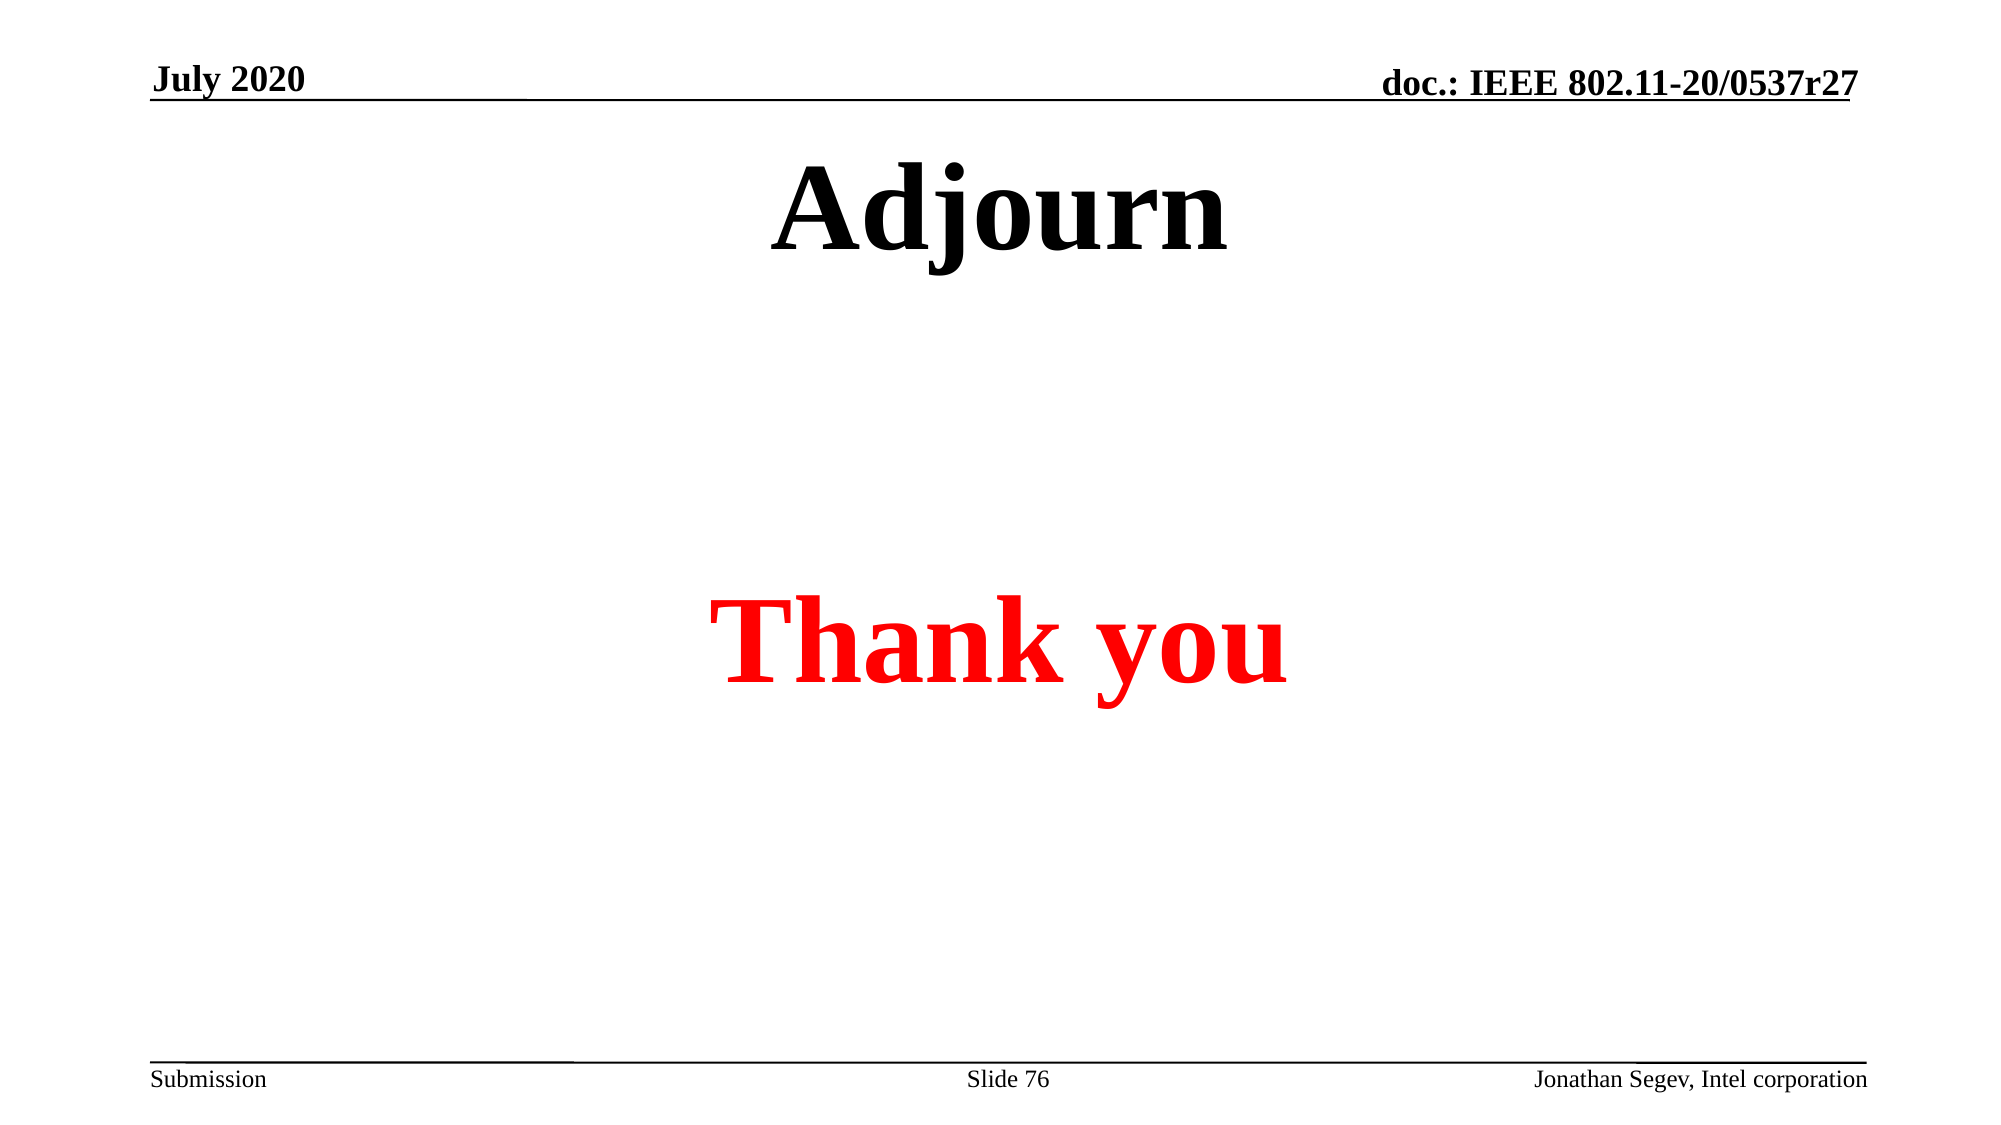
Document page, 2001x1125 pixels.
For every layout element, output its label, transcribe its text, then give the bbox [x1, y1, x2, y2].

footer Jonathan Segev, Intel corporation [1171, 1061, 1869, 1093]
title Adjourn [149, 112, 1850, 288]
slide_number Slide 76 [950, 1061, 1067, 1123]
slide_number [152, 54, 563, 100]
list Thank you [149, 324, 1850, 1000]
